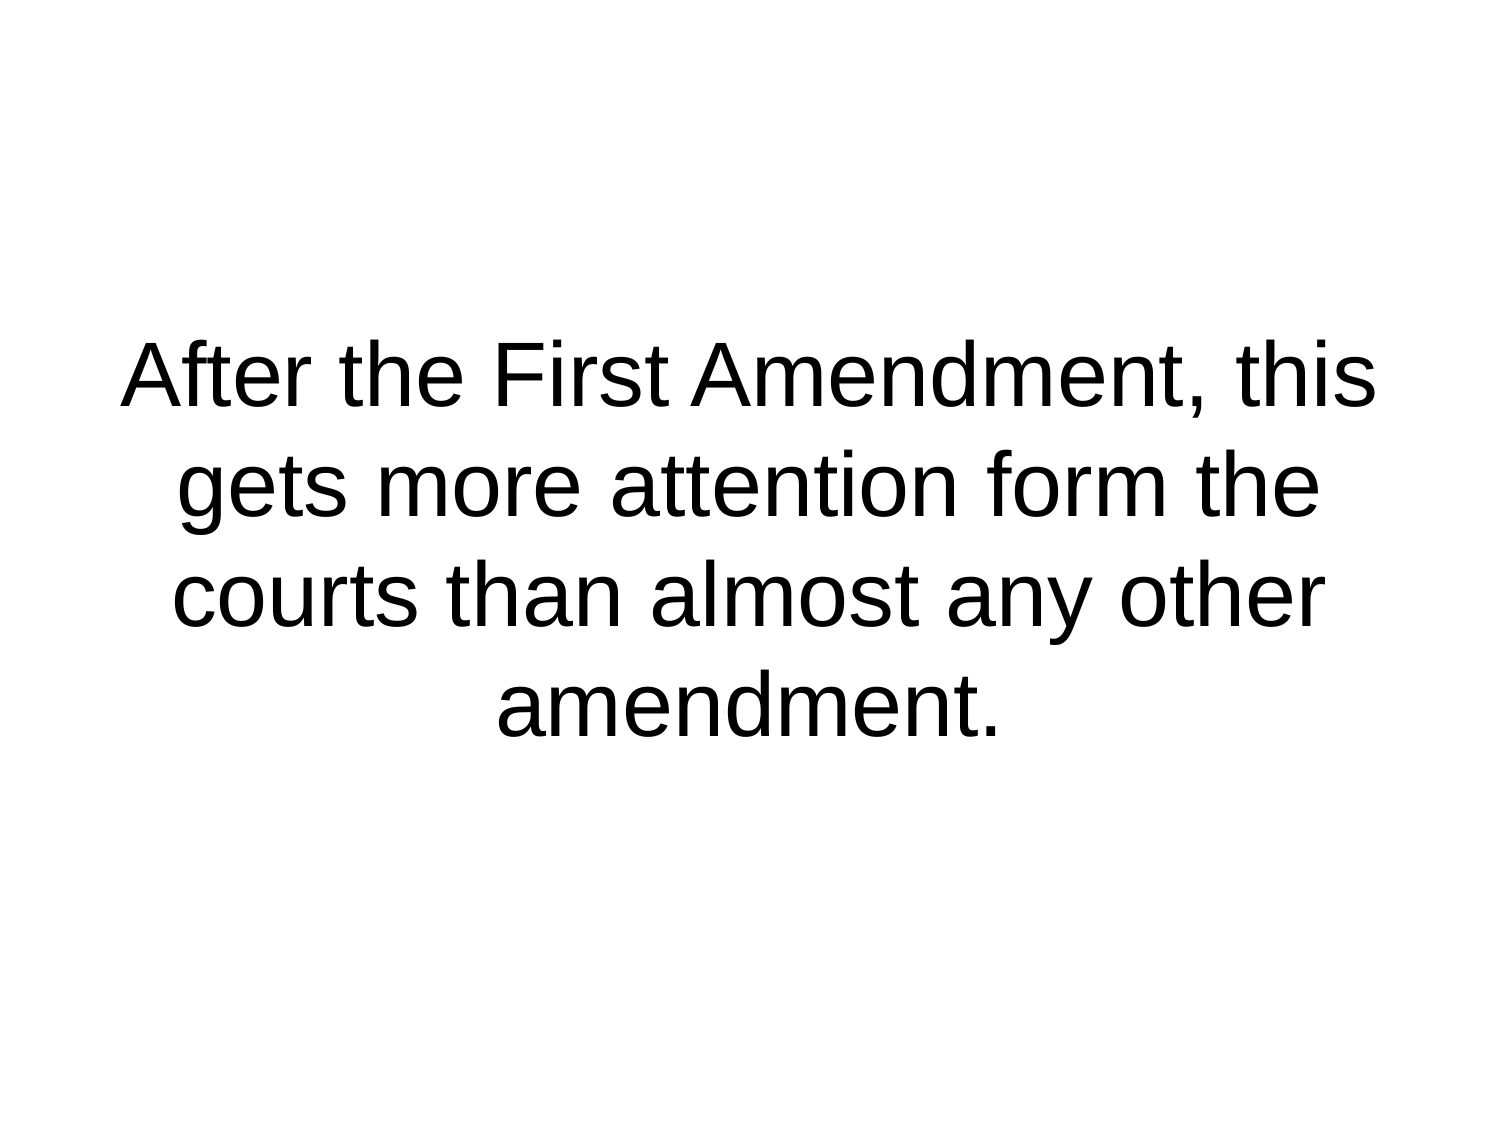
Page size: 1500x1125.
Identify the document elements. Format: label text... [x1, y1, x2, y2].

title After the First Amendment, this gets more attention form the courts than almost any other amendment. [74, 44, 1426, 1026]
